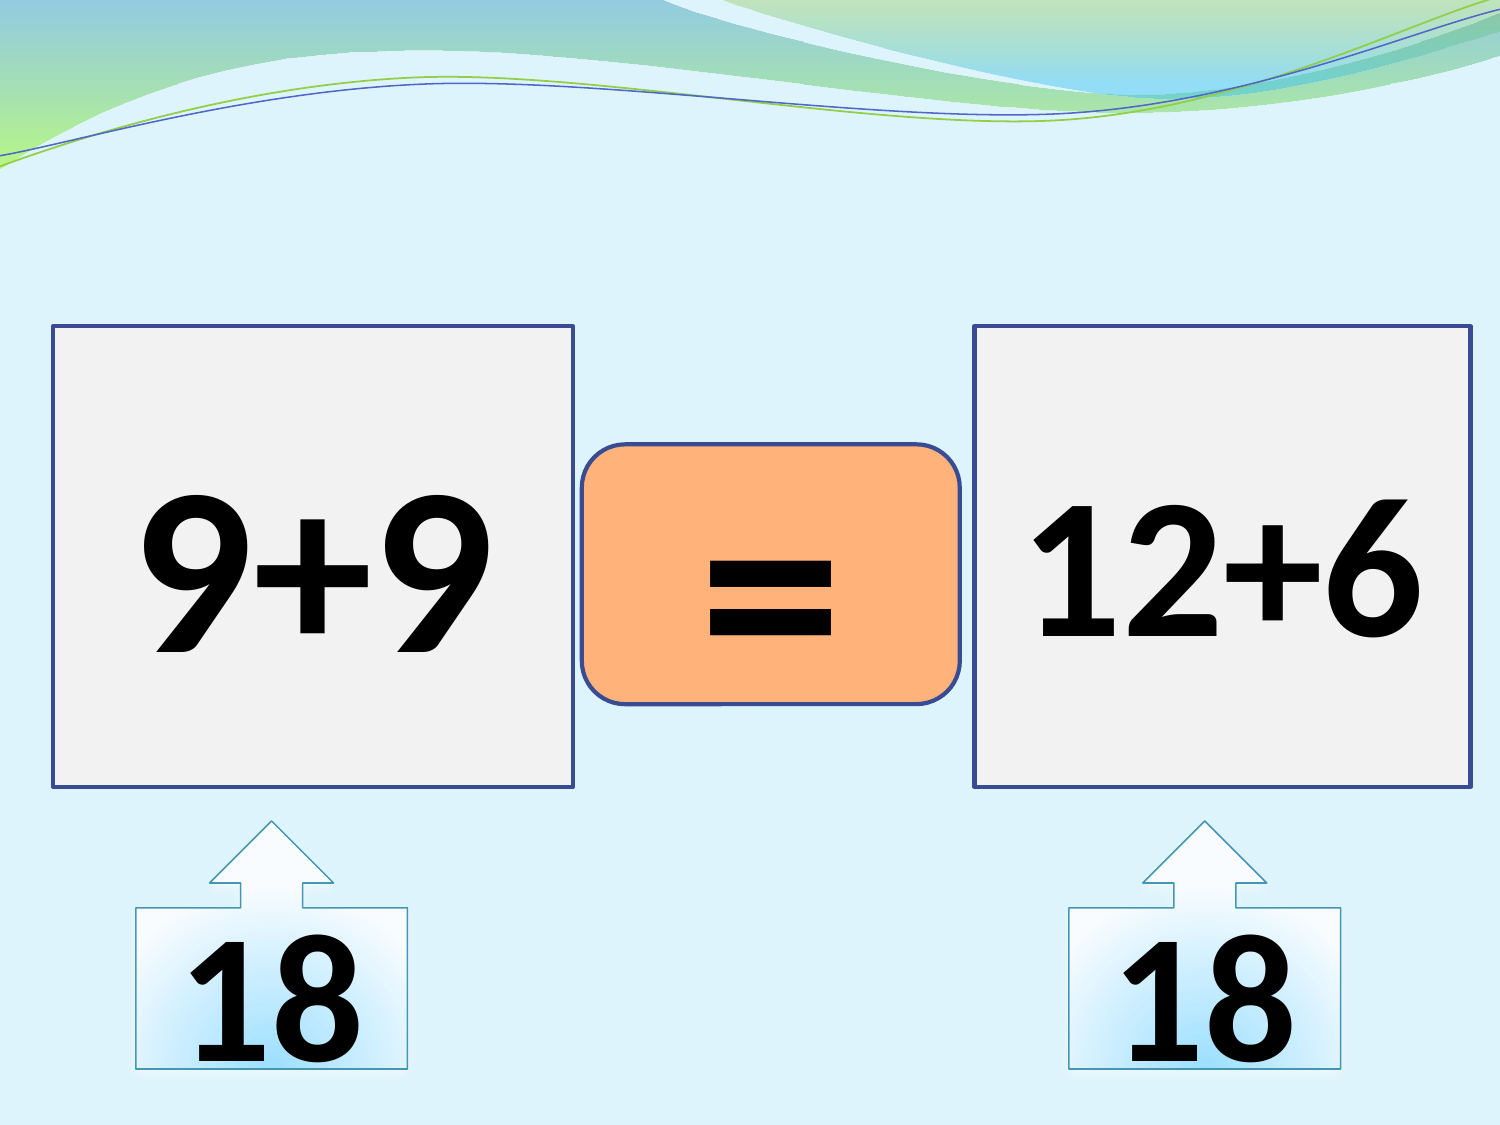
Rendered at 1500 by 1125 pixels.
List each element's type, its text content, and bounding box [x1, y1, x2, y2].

text_box 9+9 [51, 324, 575, 789]
text_box 18 [135, 820, 409, 1070]
text_box = [579, 442, 962, 707]
text_box 12+6 [972, 324, 1473, 789]
text_box 18 [1068, 820, 1342, 1070]
